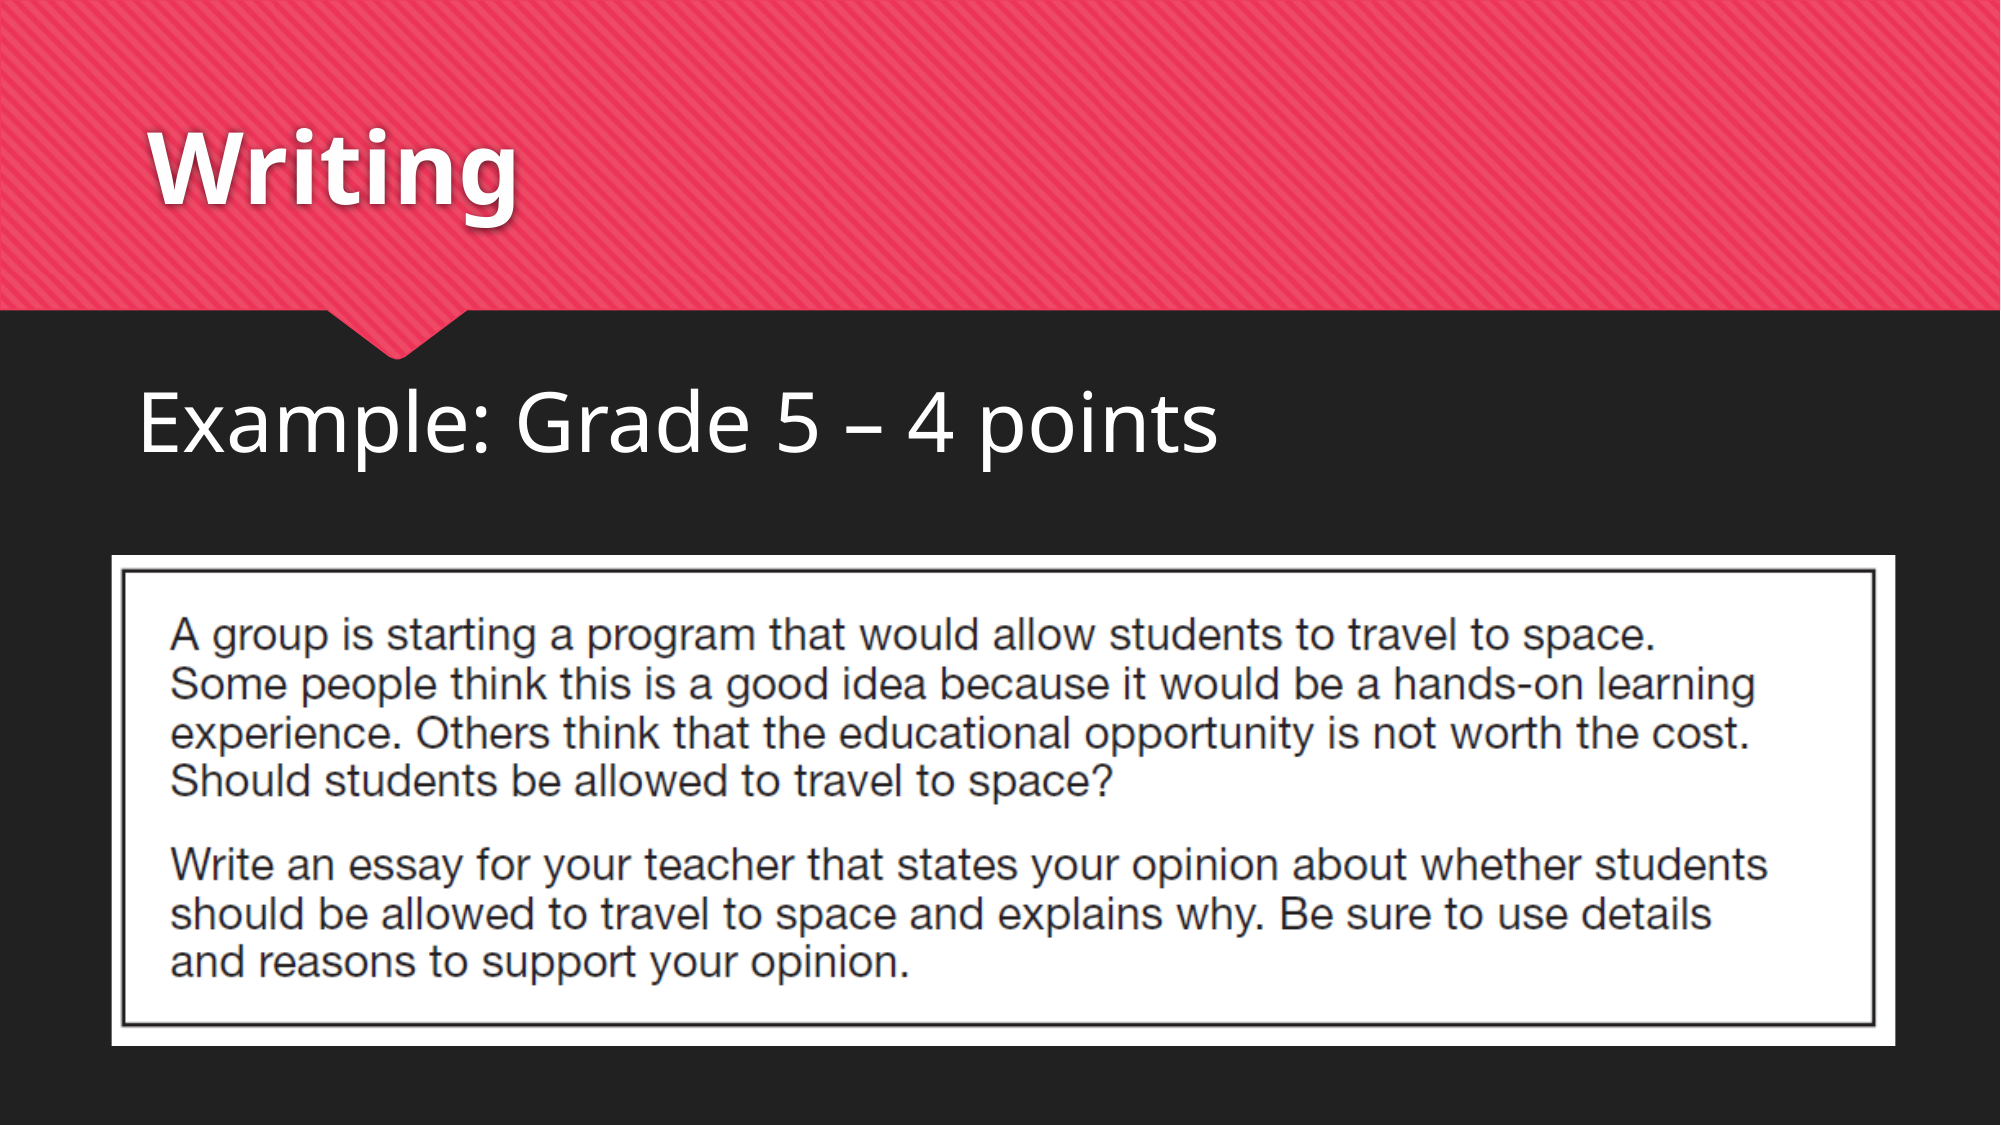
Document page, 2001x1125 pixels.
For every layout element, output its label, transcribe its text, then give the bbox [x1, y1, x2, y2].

text_box Example: Grade 5 – 4 points [121, 362, 1800, 477]
picture [111, 554, 1896, 1046]
title Writing [132, 73, 1868, 233]
